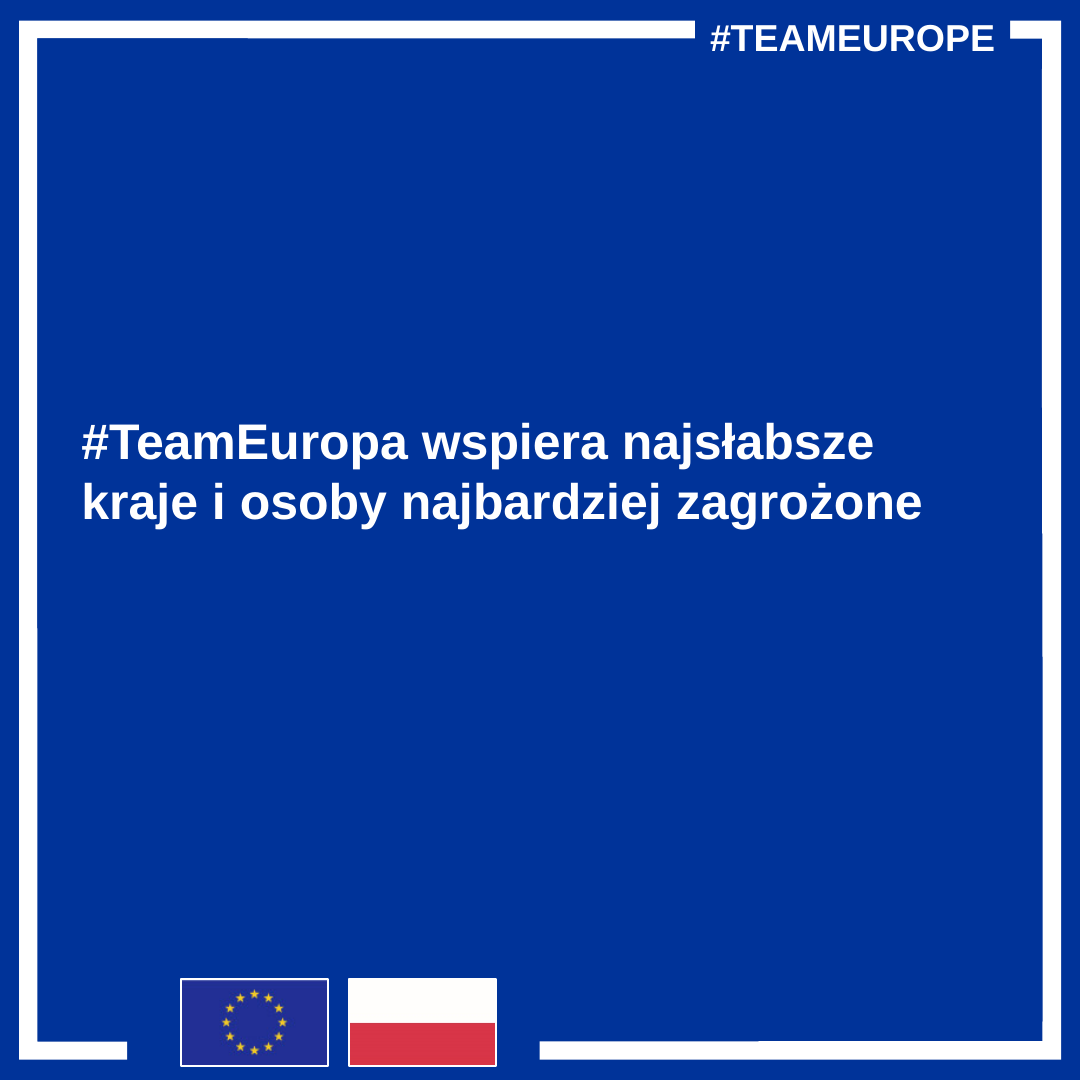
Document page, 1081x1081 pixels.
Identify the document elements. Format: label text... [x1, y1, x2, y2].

text_box #TeamEuropa wspiera najsłabsze kraje i osoby najbardziej zagrożone [66, 402, 939, 537]
picture [350, 980, 495, 1065]
picture [182, 980, 327, 1065]
